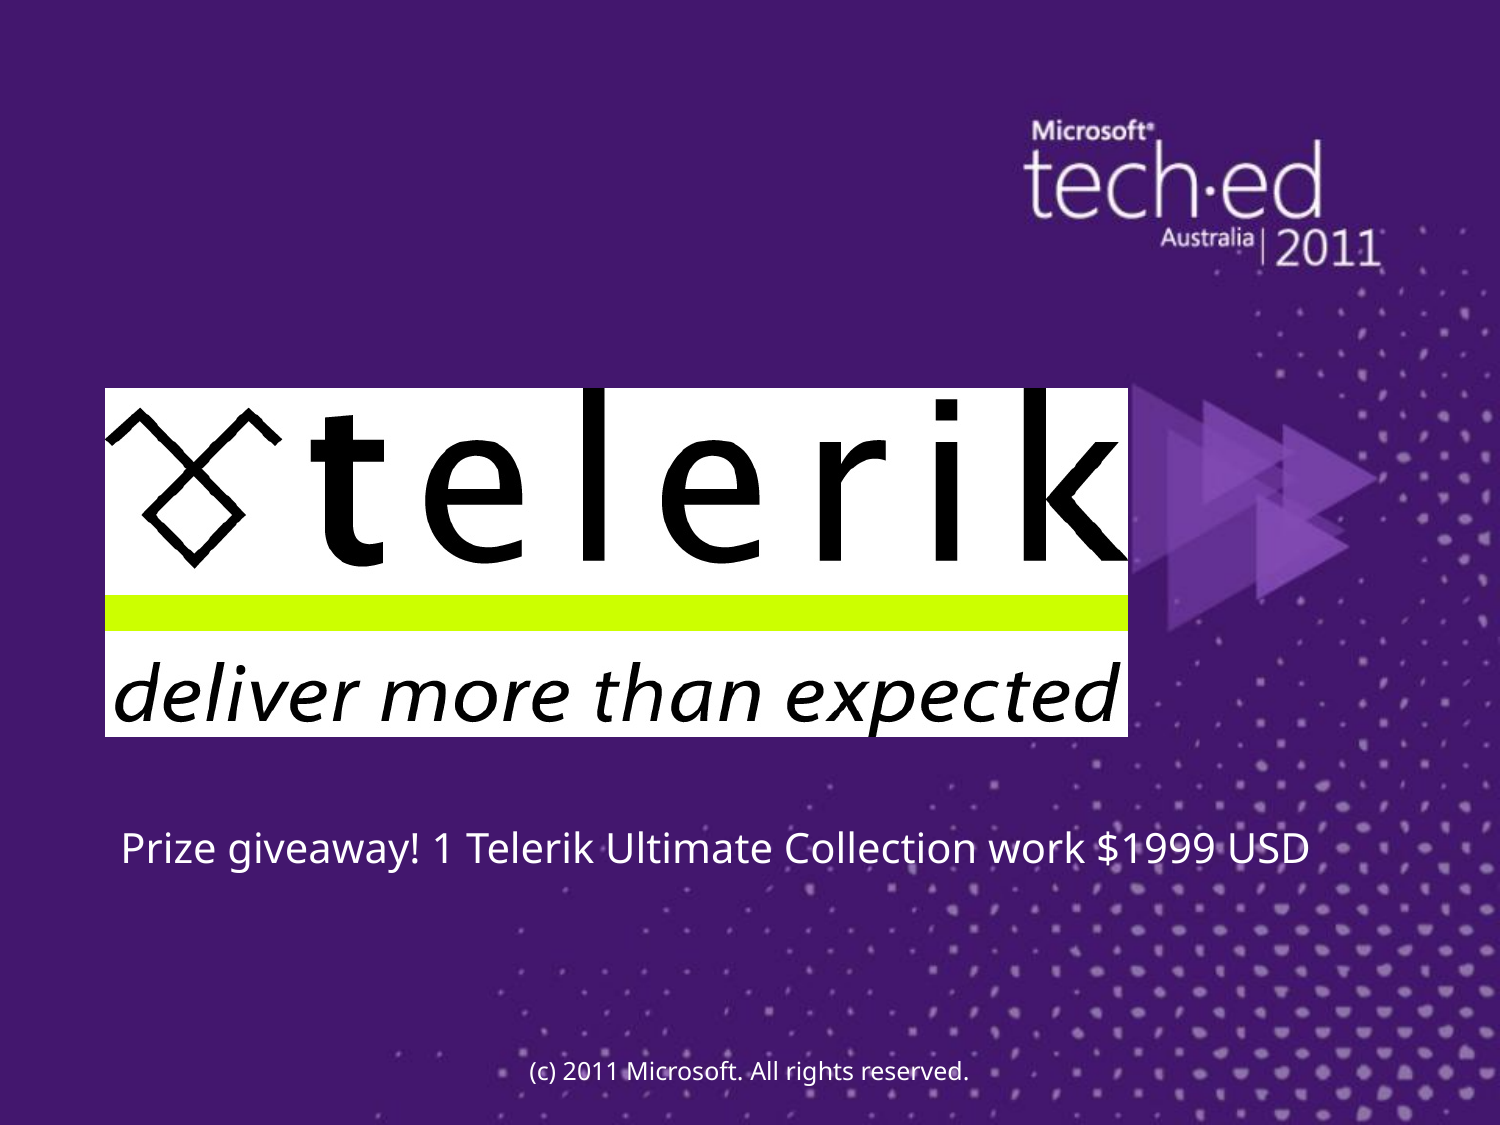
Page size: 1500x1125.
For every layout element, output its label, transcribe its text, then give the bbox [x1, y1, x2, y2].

footer (c) 2011 Microsoft. All rights reserved. [512, 1042, 988, 1103]
picture [0, 0, 1500, 1125]
list Prize giveaway! 1 Telerik Ultimate Collection work $1999 USD [105, 691, 1381, 938]
